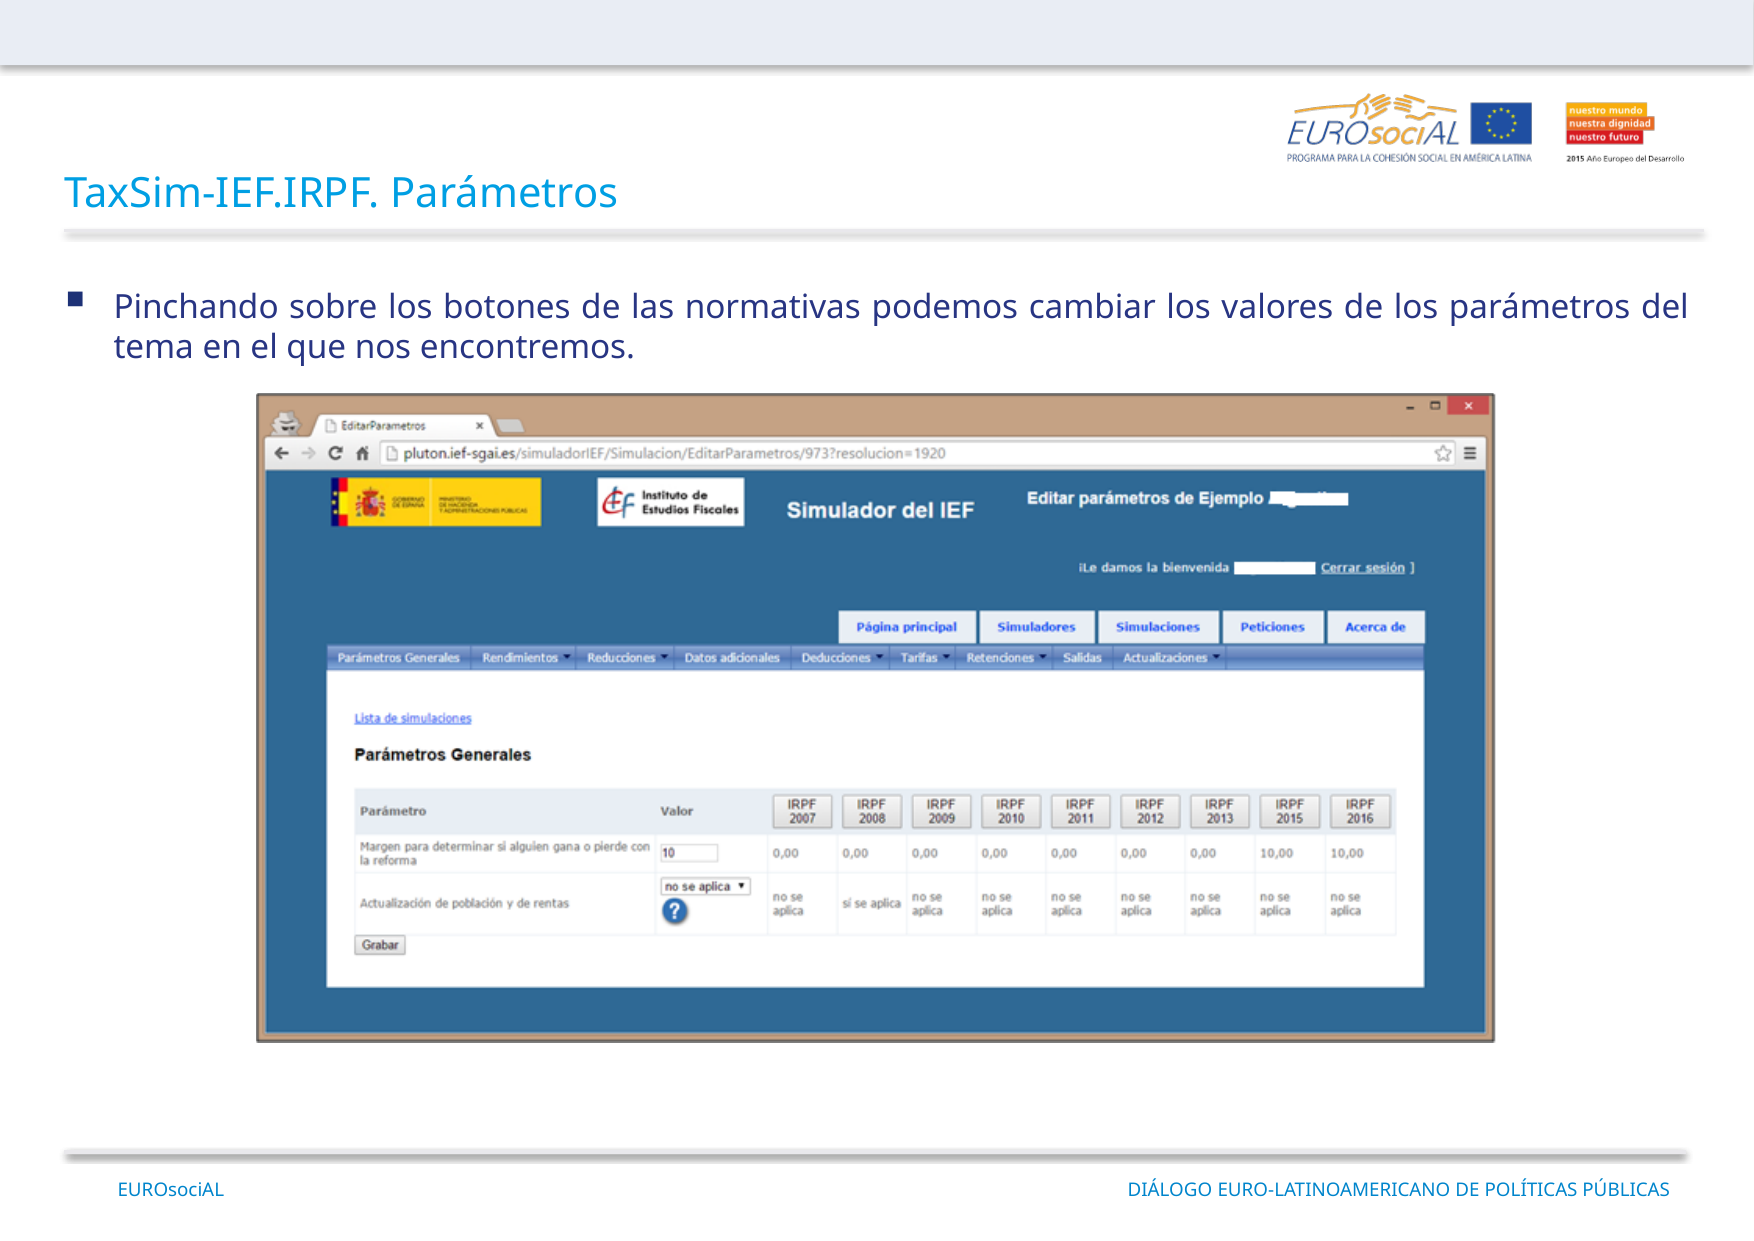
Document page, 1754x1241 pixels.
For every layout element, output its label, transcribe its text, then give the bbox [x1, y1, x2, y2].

text_box TaxSim-IEF.IRPF. Parámetros [49, 158, 1628, 233]
picture [255, 393, 1498, 1043]
picture [1278, 88, 1692, 173]
text_box Pinchando sobre los botones de las normativas podemos cambiar los valores de los parámetros del tema en el que nos encontremos. [64, 265, 1692, 1117]
